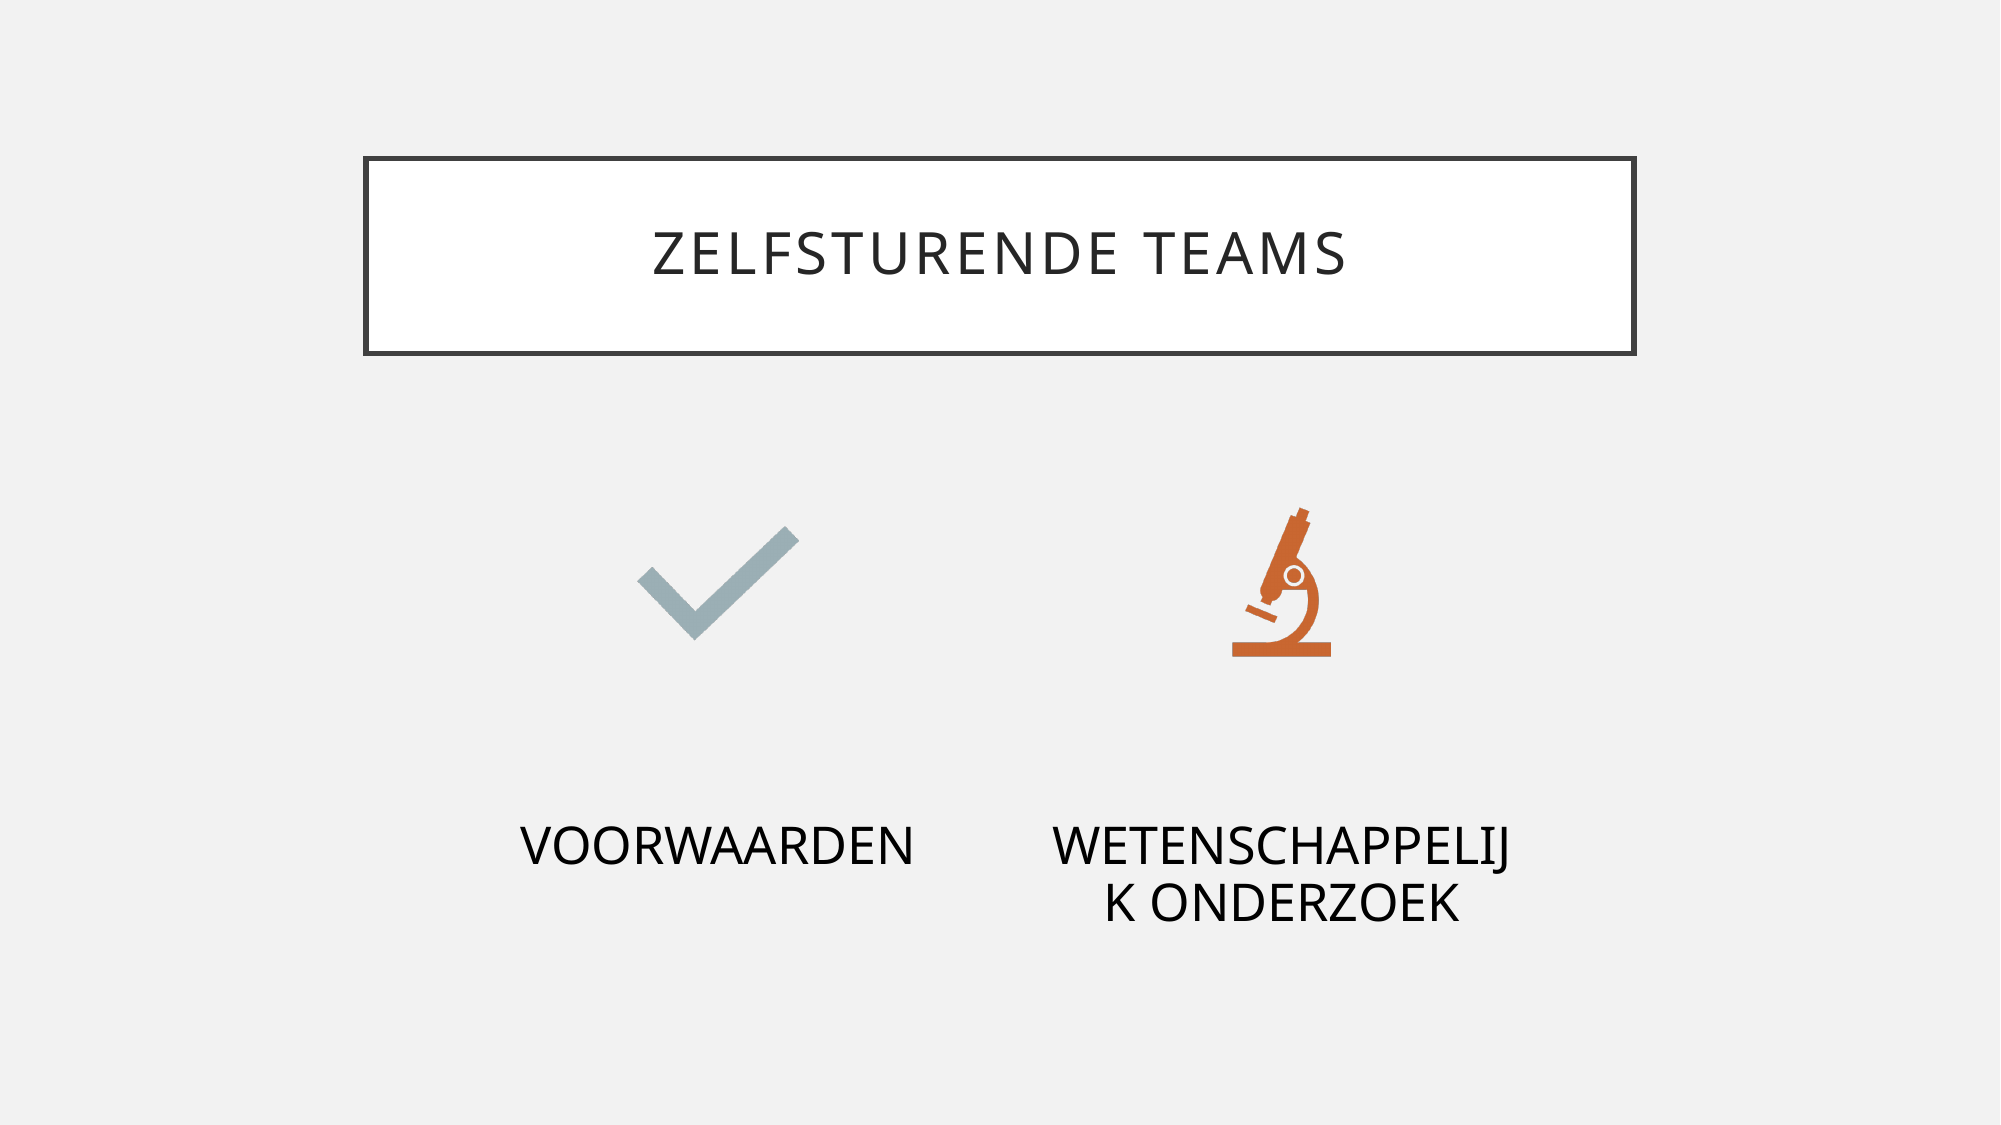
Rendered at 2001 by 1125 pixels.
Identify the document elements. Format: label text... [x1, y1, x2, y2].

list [158, 432, 1842, 942]
title Zelfsturende teams [363, 156, 1637, 356]
